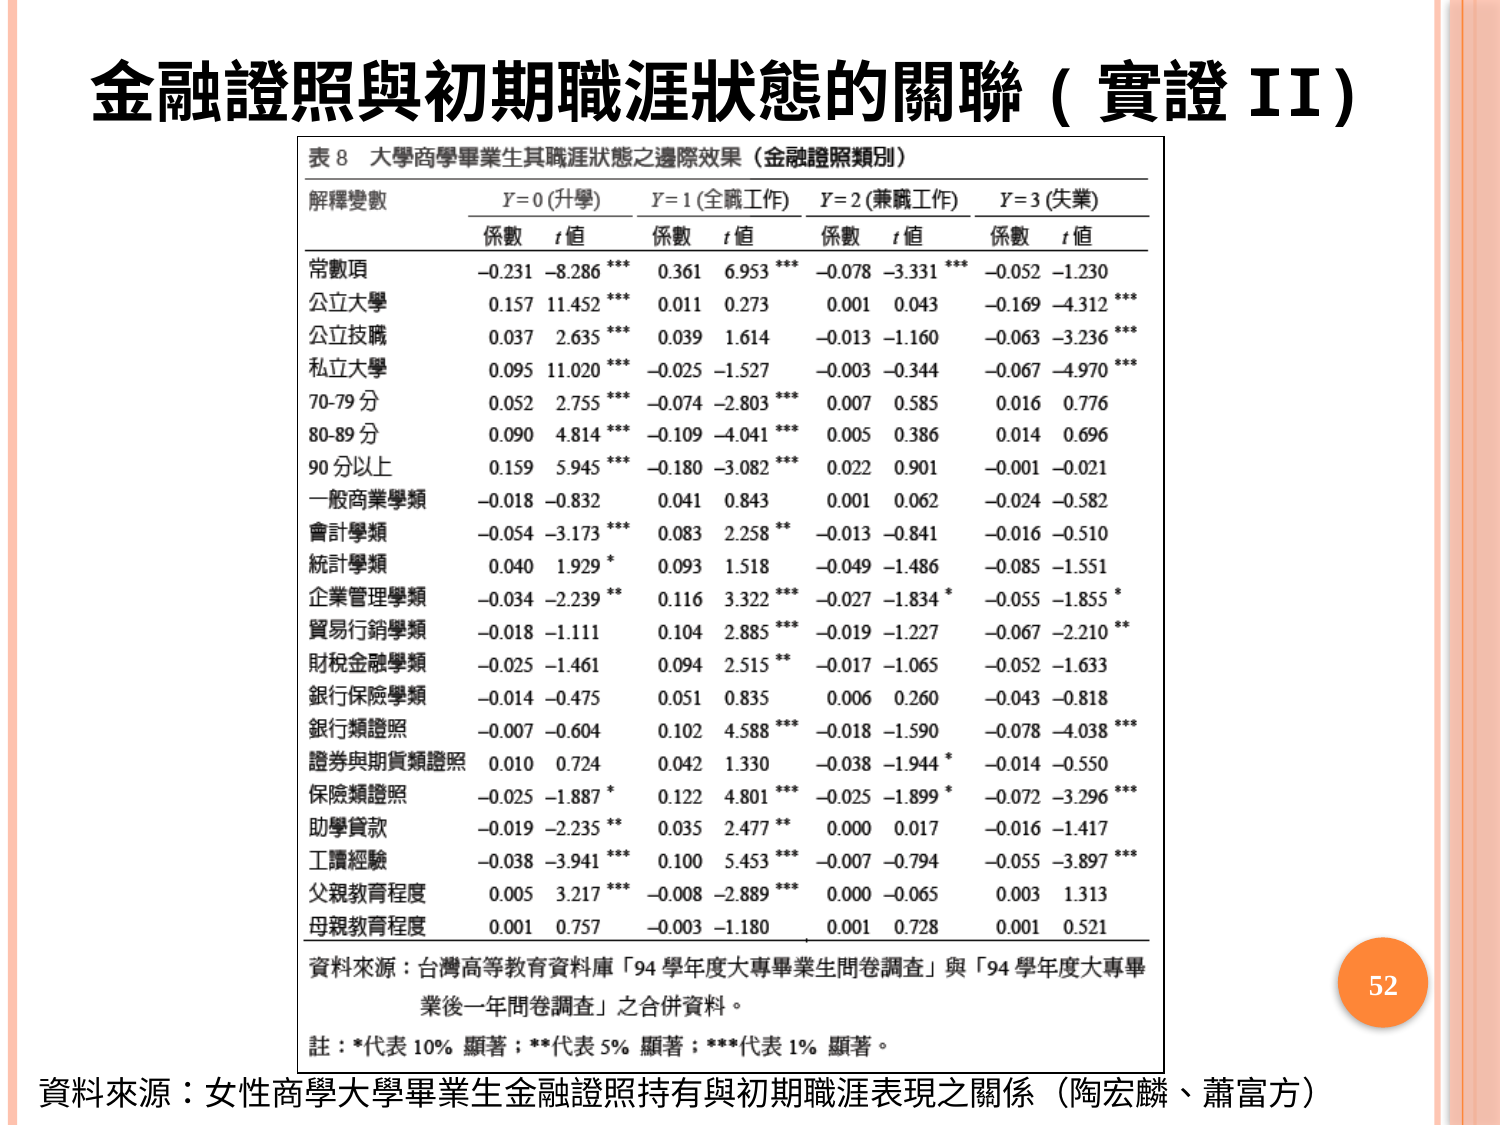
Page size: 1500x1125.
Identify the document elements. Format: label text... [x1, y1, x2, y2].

text_box 資料來源：女性商學大學畢業生金融證照持有與初期職涯表現之關係（陶宏麟、蕭富方） [23, 1064, 1400, 1120]
title 金融證照與初期職涯狀態的關聯(實證II) [75, 0, 1424, 185]
slide_number 52 [1333, 940, 1434, 1026]
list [297, 136, 1164, 1073]
